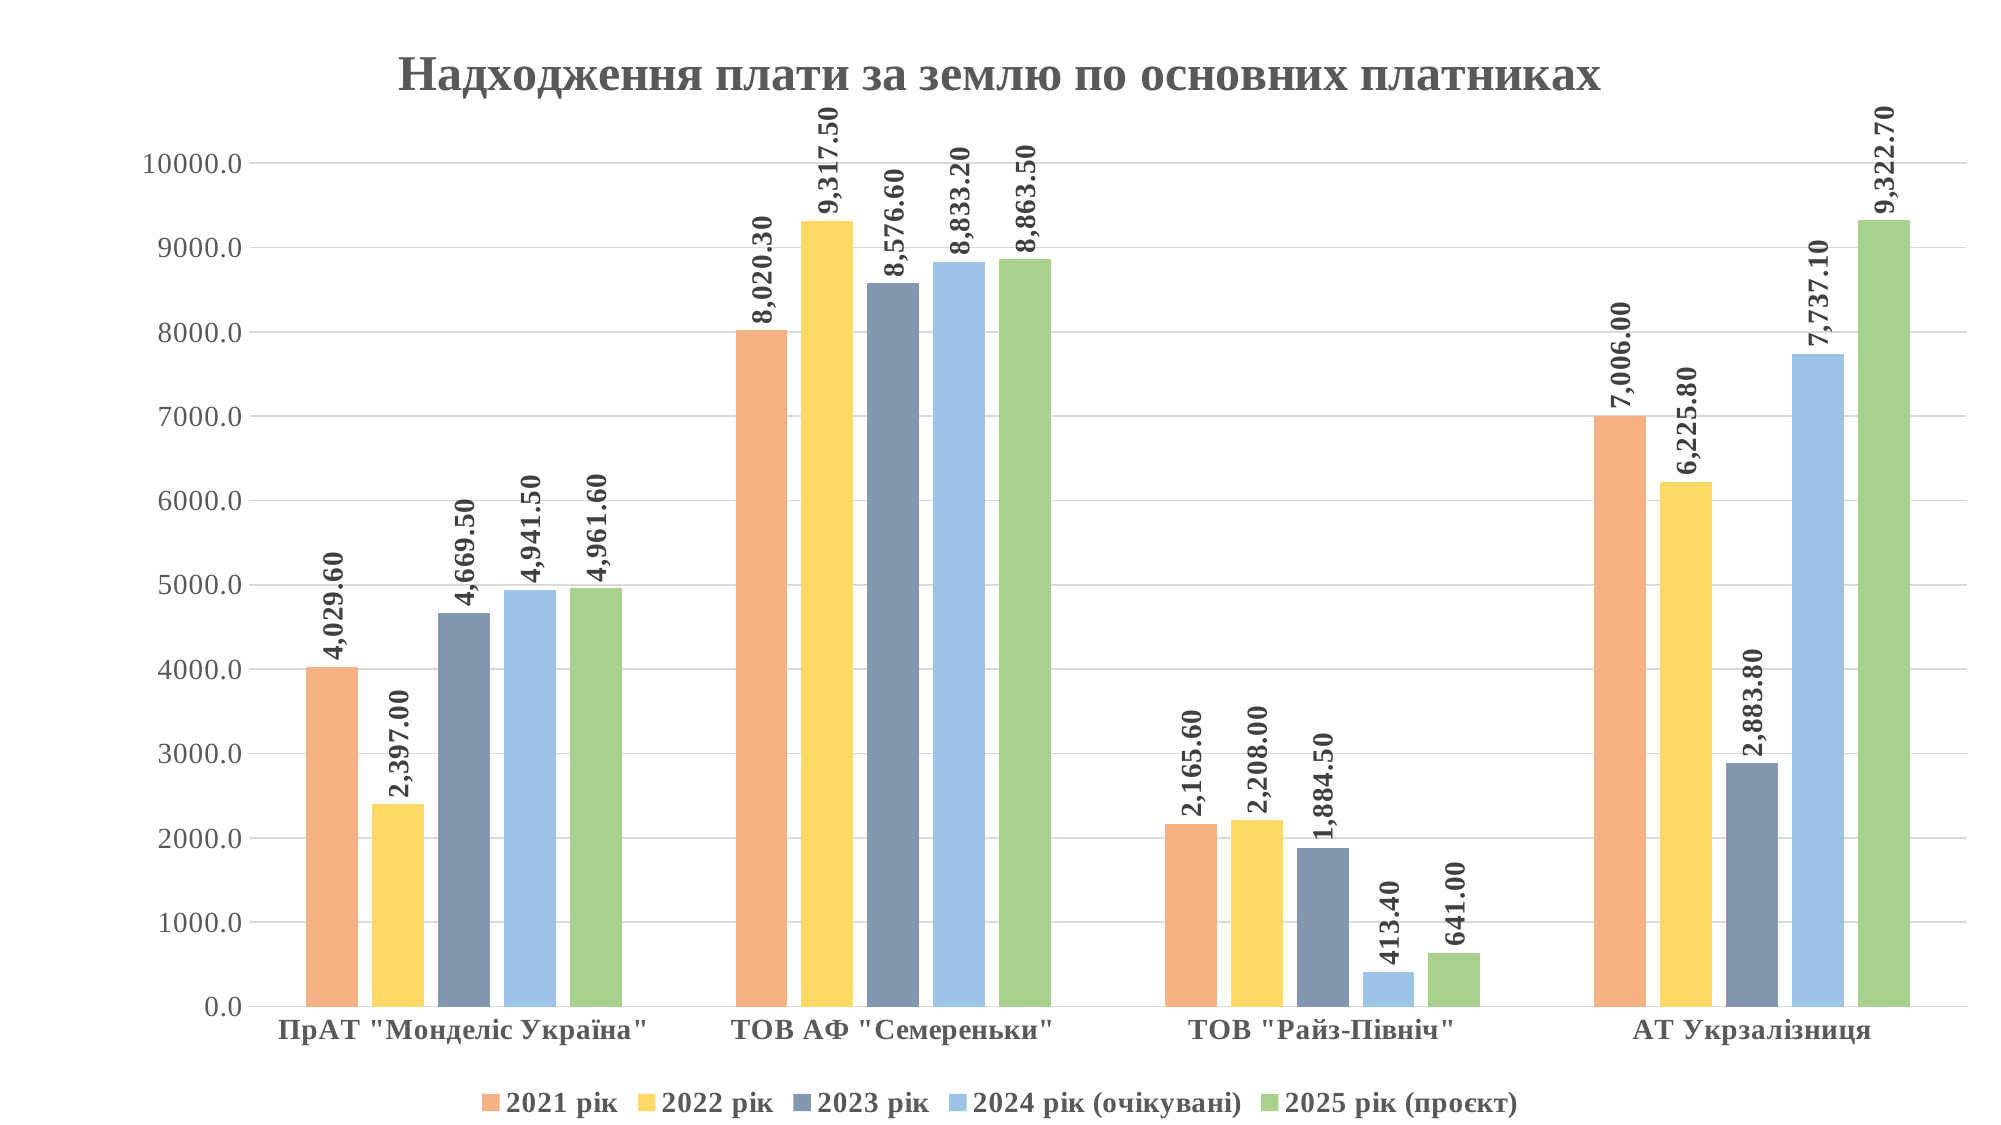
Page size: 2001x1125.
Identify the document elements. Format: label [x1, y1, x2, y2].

chart [0, 0, 2000, 1125]
